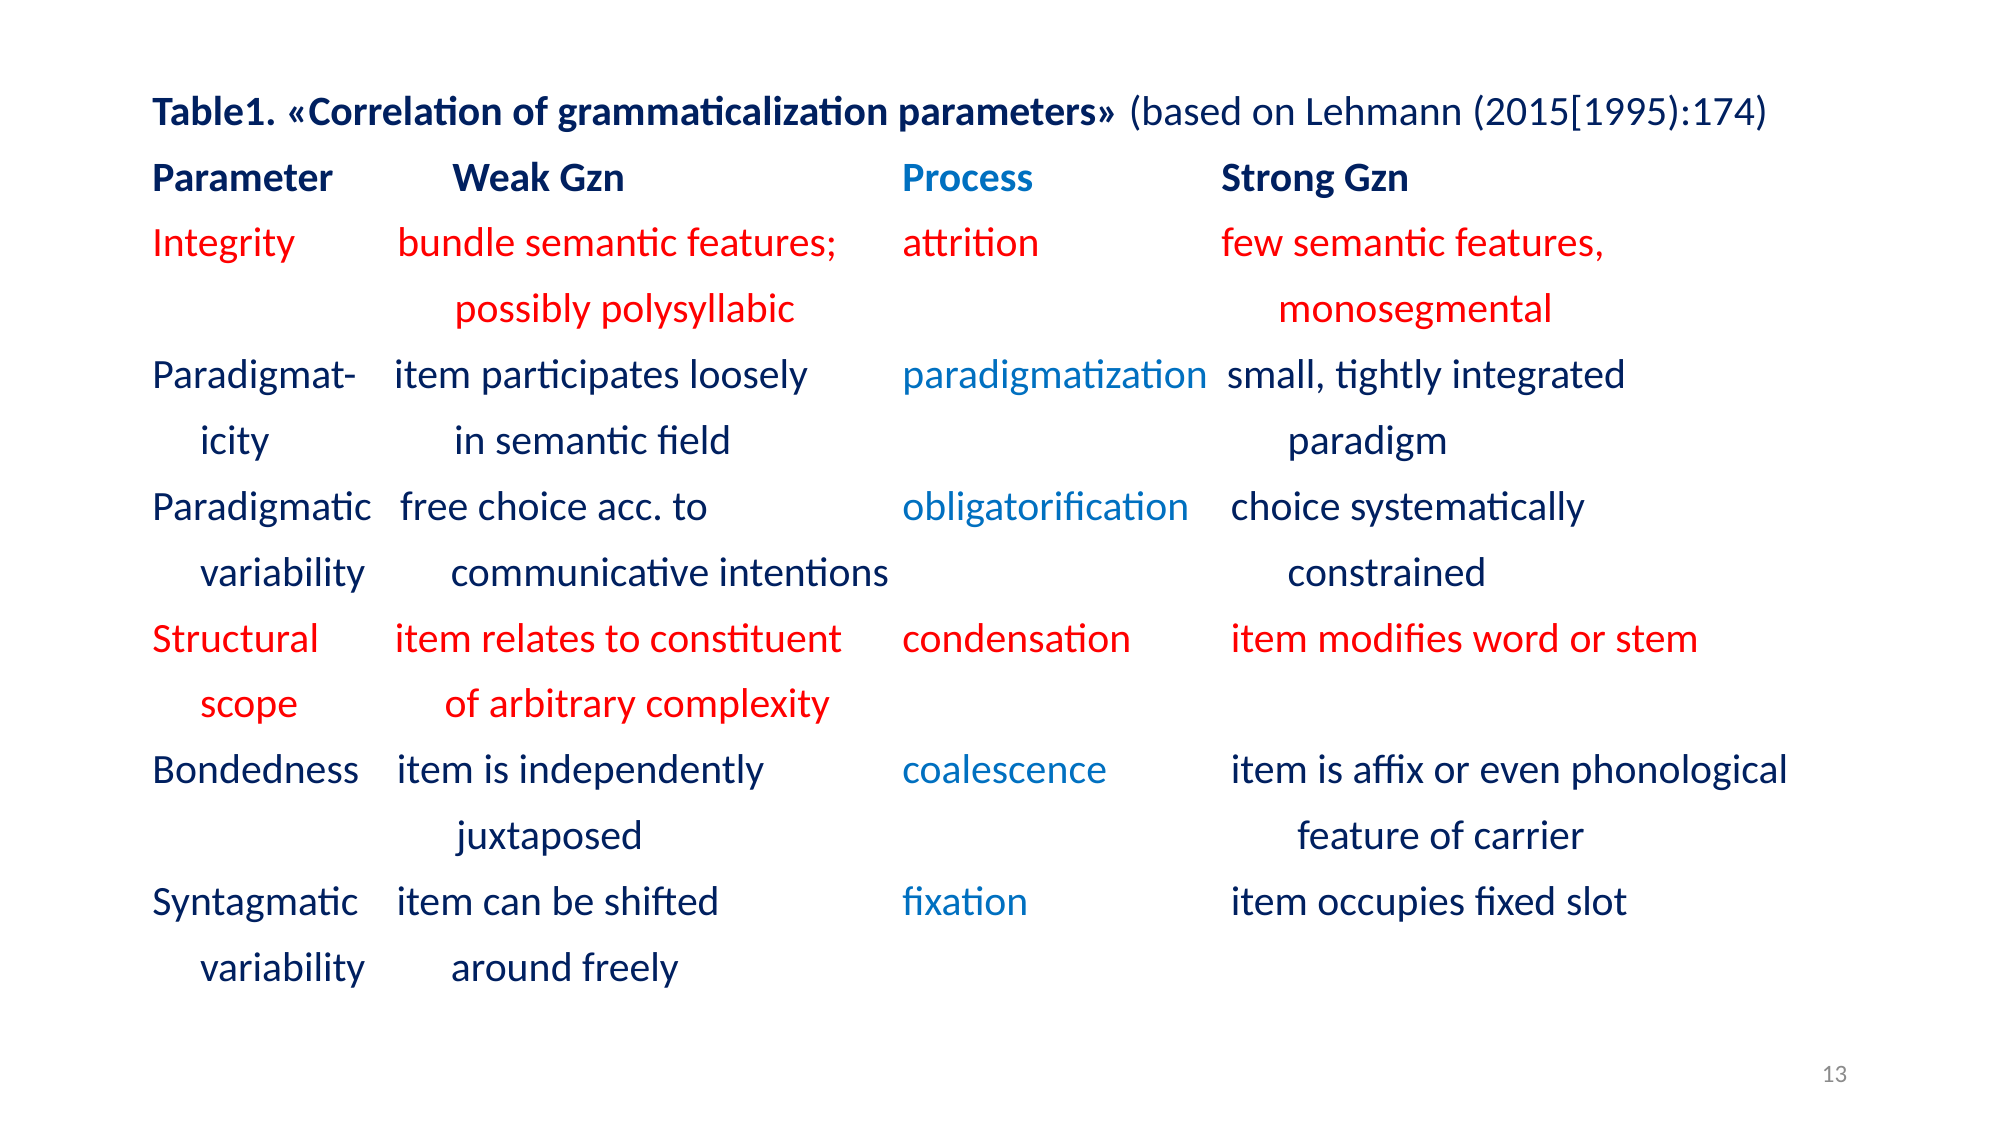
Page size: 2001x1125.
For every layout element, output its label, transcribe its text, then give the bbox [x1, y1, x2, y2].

list Table1. «Correlation of grammaticalization parameters» (based on Lehmann (2015[1995):174) Parameter Weak Gzn Process Strong Gzn Integrity bundle semantic features; attrition few semantic features, possibly polysyllabic monosegmental Paradigmat- item participates loosely paradigmatization small, tightly integrated icity in semantic field paradigm Paradigmatic free choice acc. to obligatorification choice systematically variability communicative intentions constrained Structural item relates to constituent condensation item modifies word or stem scope of arbitrary complexity Bondedness item is independently coalescence item is affix or even phonological juxtaposed feature of carrier Syntagmatic item can be shifted fixation item occupies fixed slot variability around freely [137, 81, 1863, 1014]
slide_number 13 [1412, 1042, 1863, 1103]
